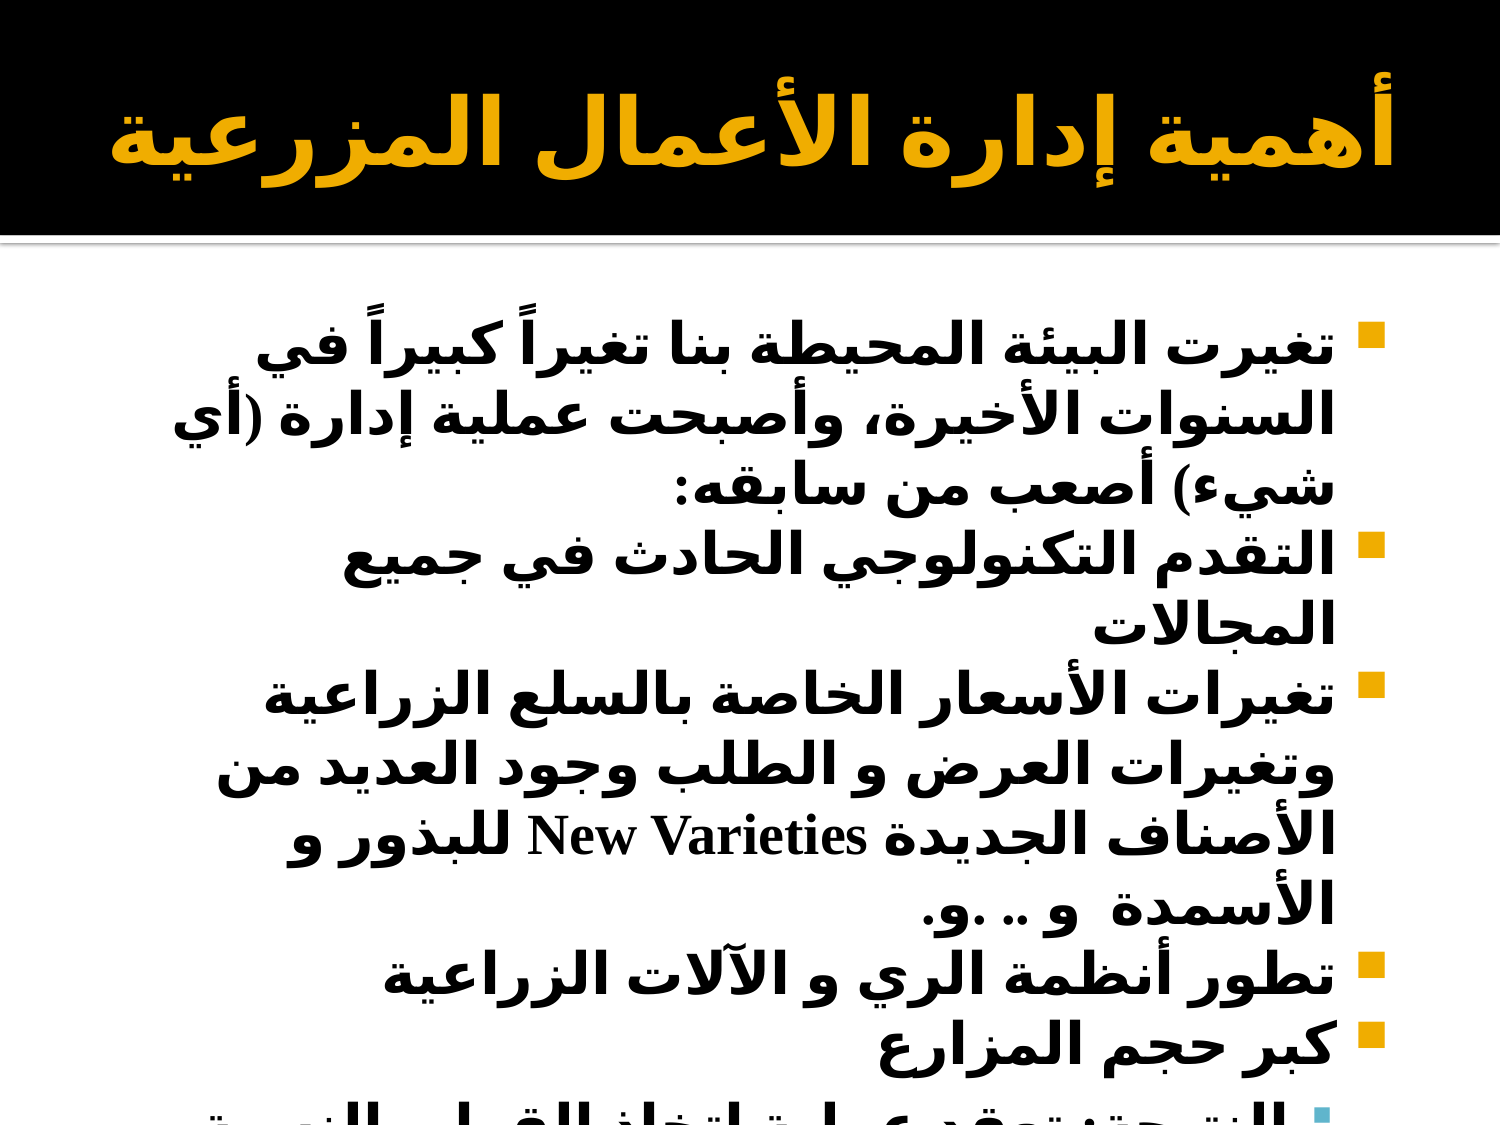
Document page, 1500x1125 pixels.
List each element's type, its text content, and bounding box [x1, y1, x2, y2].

title أهمية إدارة الأعمال المزرعية [75, 25, 1425, 231]
list تغيرت البيئة المحيطة بنا تغيراً كبيراً في السنوات الأخيرة، وأصبحت عملية إدارة (أي شيء) أصعب من سابقه: التقدم التكنولوجي الحادث في جميع المجالات تغيرات الأسعار الخاصة بالسلع الزراعية وتغيرات العرض و الطلب وجود العديد من الأصناف الجديدة New Varieties للبذور و الأسمدة و .. .و. تطور أنظمة الري و الآلات الزراعية كبر حجم المزارع النتيجة: تعقد عملية إتخاذ القرار بالنسبة لمدير المزرعة [75, 291, 1425, 1050]
